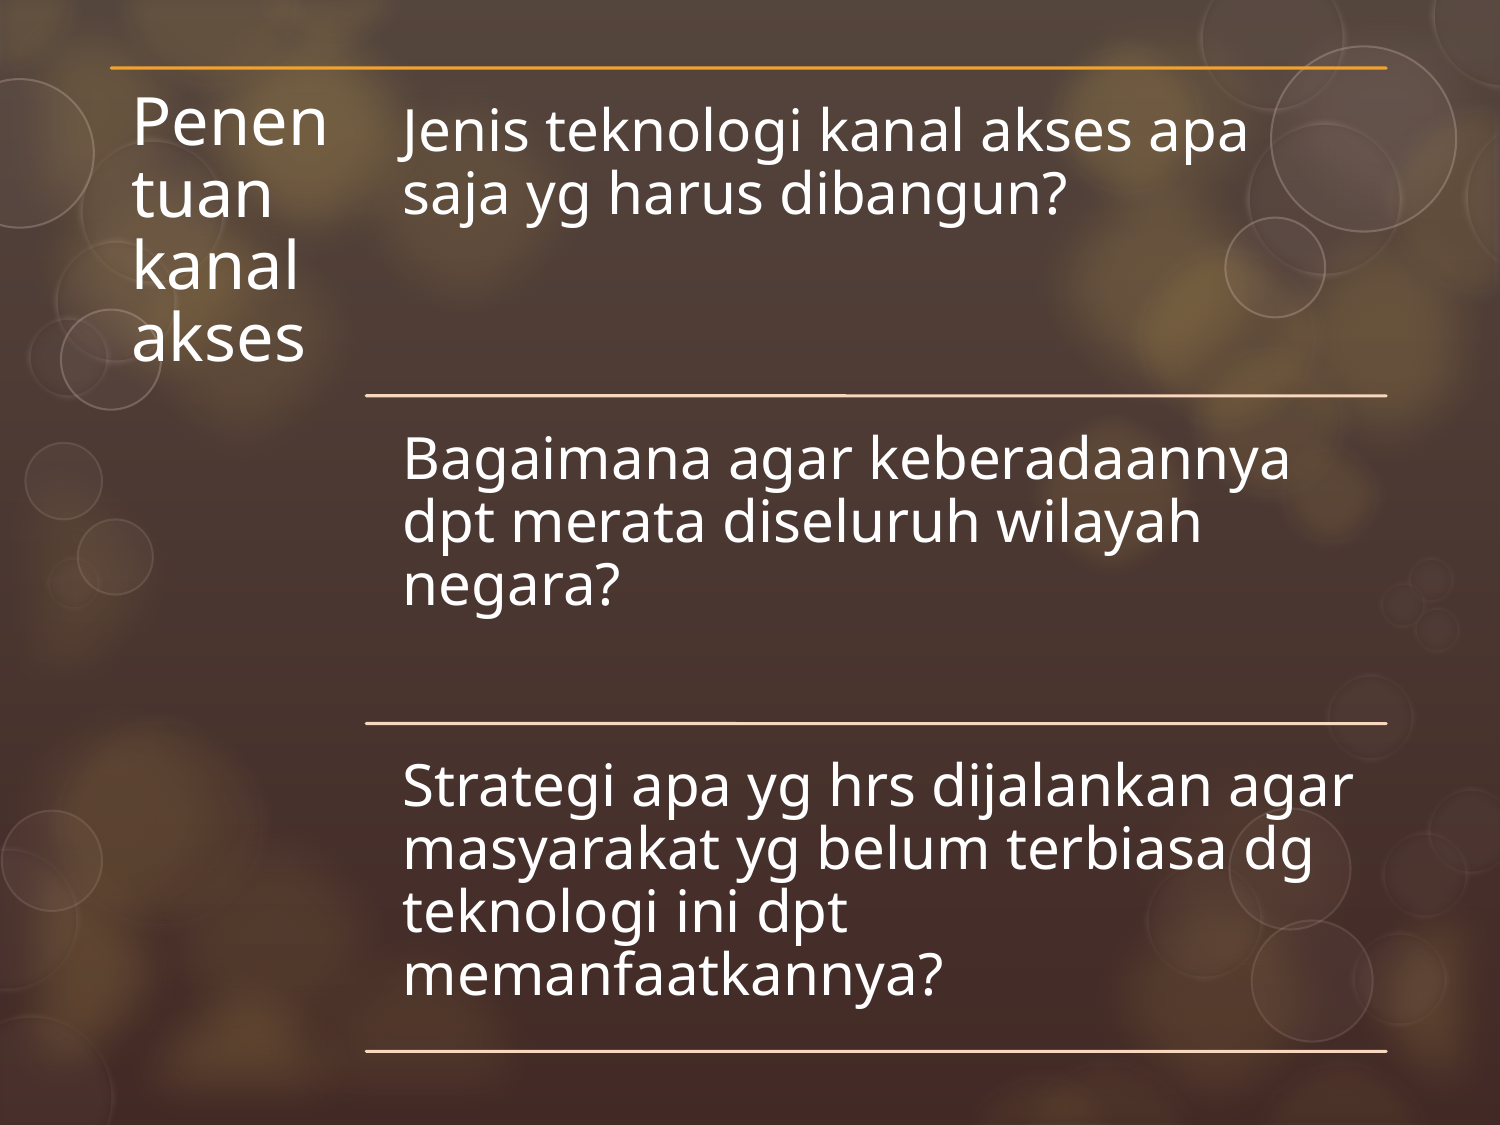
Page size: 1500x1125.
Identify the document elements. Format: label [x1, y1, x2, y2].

list [110, 66, 1387, 1068]
